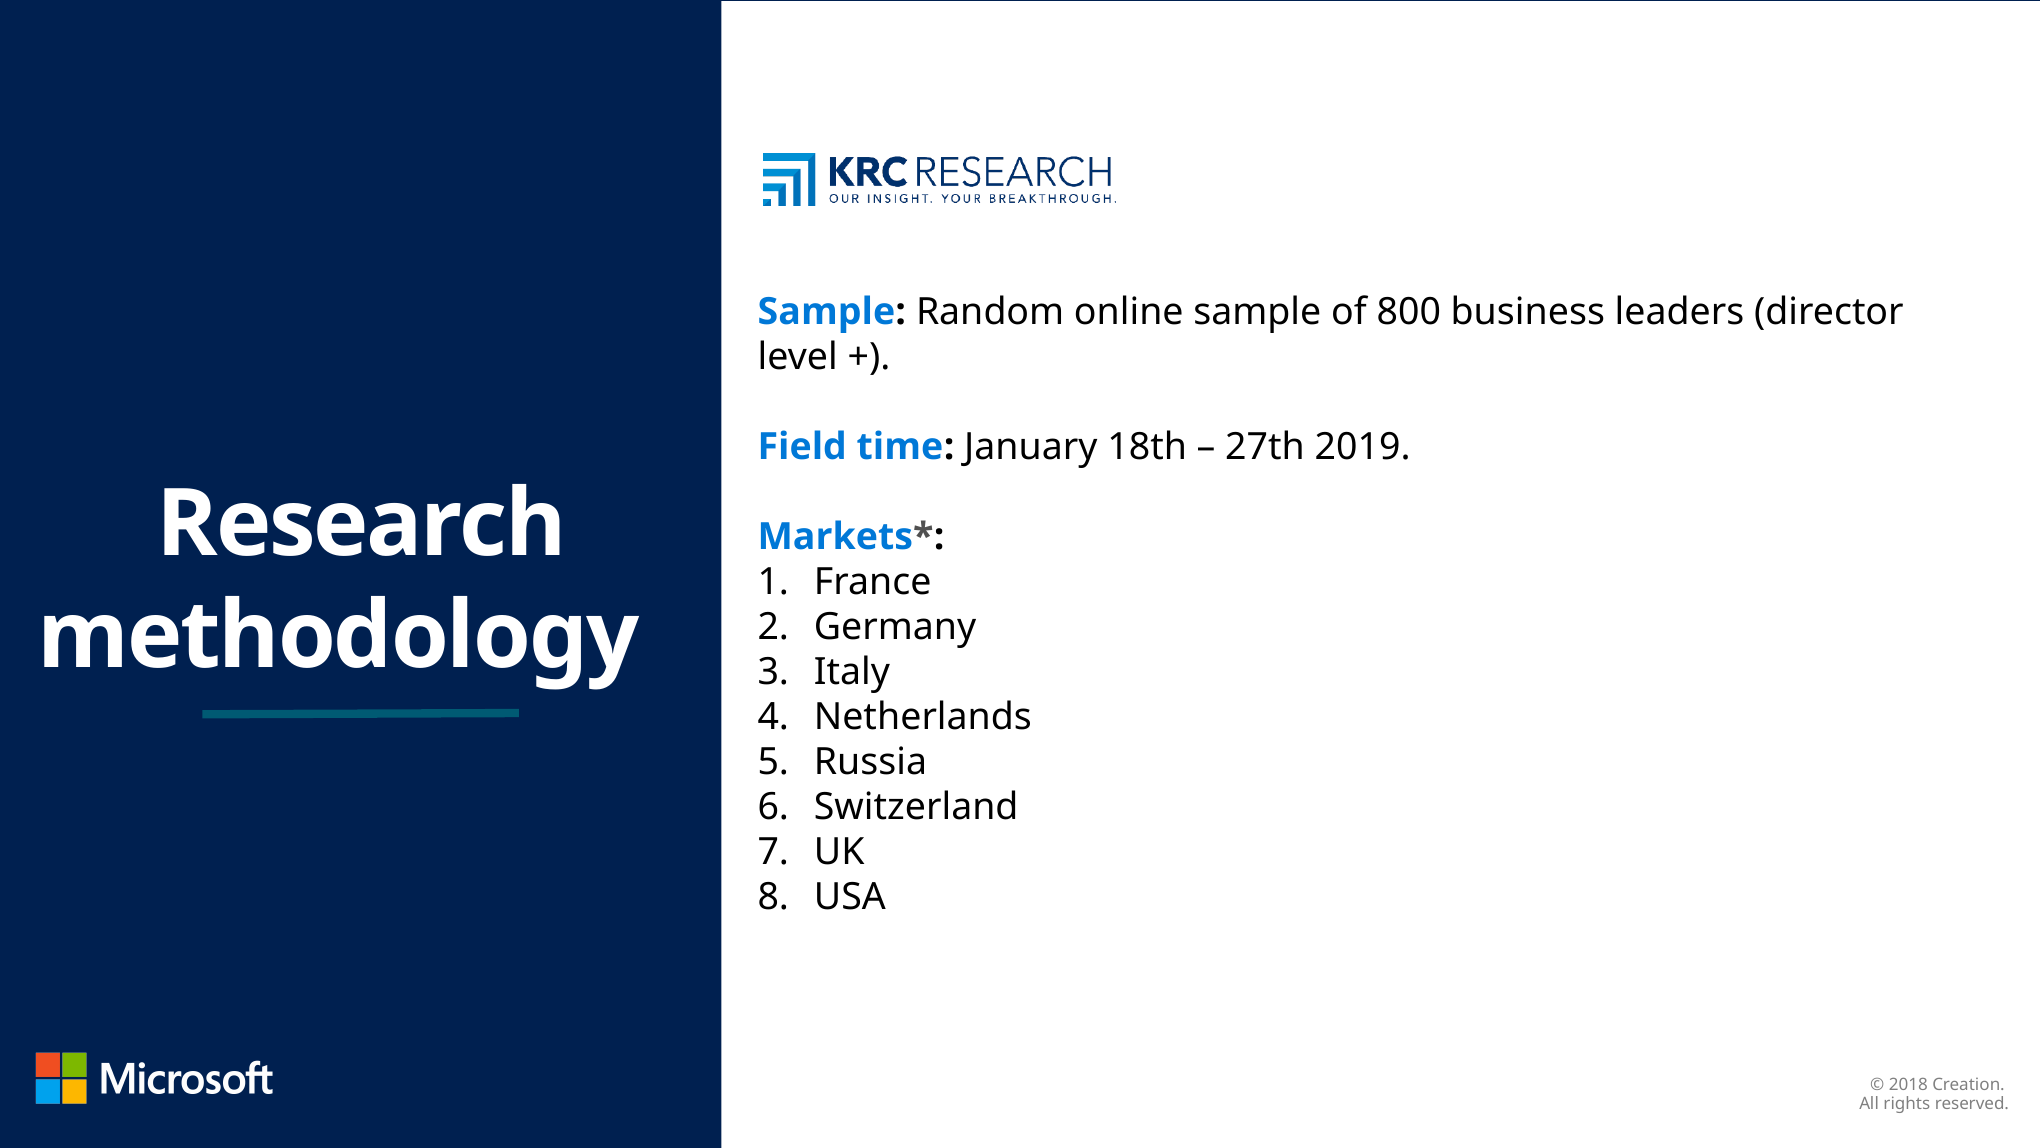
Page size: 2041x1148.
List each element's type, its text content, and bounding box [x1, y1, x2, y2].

text_box [762, 802, 2000, 1142]
picture [762, 153, 1116, 206]
text_box Research methodology [0, 425, 722, 723]
picture [3, 1022, 305, 1134]
text_box © 2018 Creation. All rights reserved. [1751, 1051, 2041, 1148]
text_box Sample: Random online sample of 800 business leaders (director level +). Field time: January 18th – 27th 2019. Markets*: France Germany Italy Netherlands Russia Switzerland UK USA [742, 408, 1927, 842]
text_box [720, 0, 2041, 1148]
